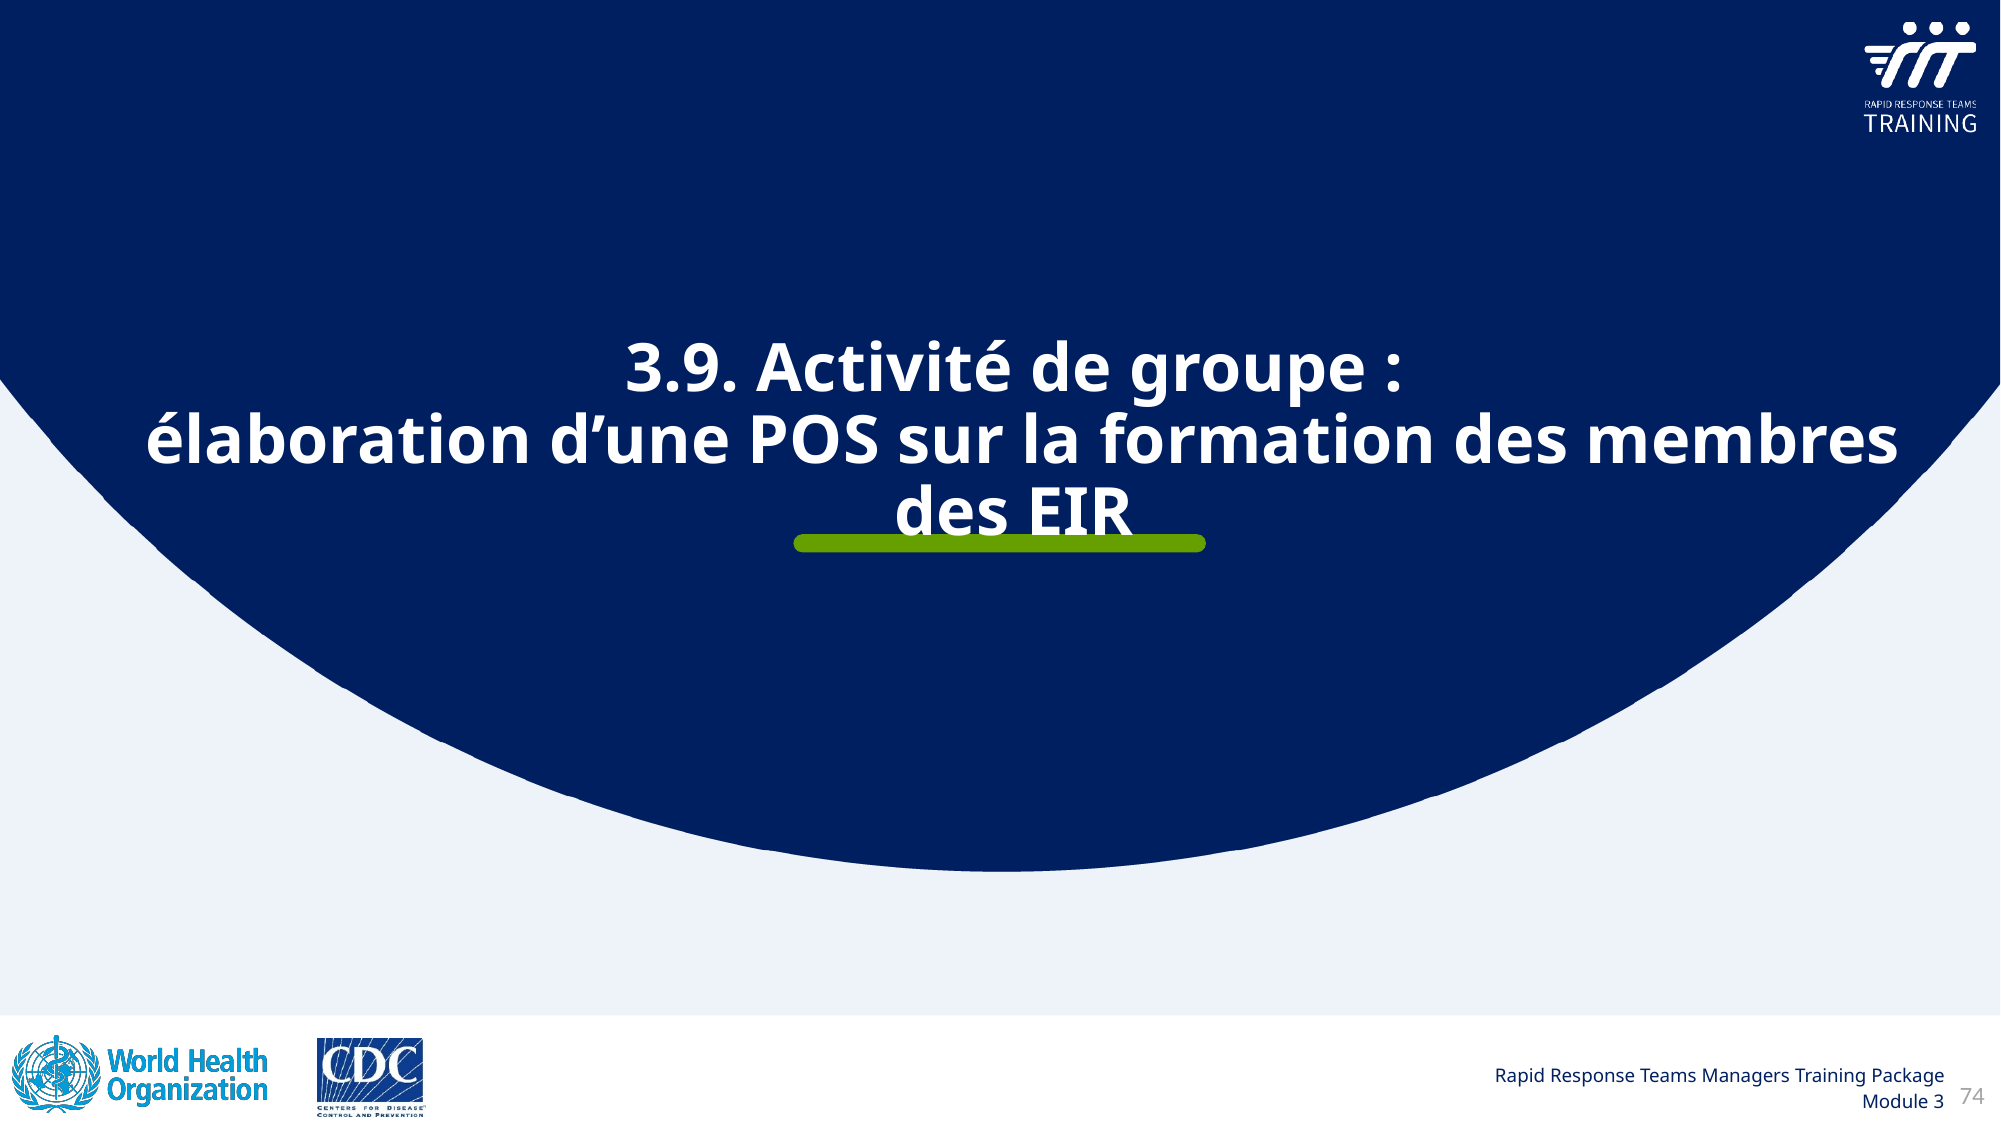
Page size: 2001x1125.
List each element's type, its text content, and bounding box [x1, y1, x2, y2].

picture [40, 1062, 47, 1070]
list 3.9. Activité de groupe : élaboration d’une POS sur la formation des membres des EIR [91, 288, 1955, 596]
picture [46, 1056, 54, 1062]
picture [30, 1083, 37, 1091]
picture [34, 1054, 43, 1078]
picture [317, 1038, 426, 1117]
slide_number 74 [1930, 1072, 2000, 1125]
picture [24, 1054, 36, 1087]
picture [50, 1108, 62, 1113]
picture [36, 1088, 78, 1105]
picture [0, 0, 2001, 904]
picture [59, 1035, 267, 1113]
picture [12, 1083, 48, 1113]
picture [12, 1035, 54, 1068]
picture [22, 1062, 26, 1077]
picture [71, 1053, 90, 1091]
